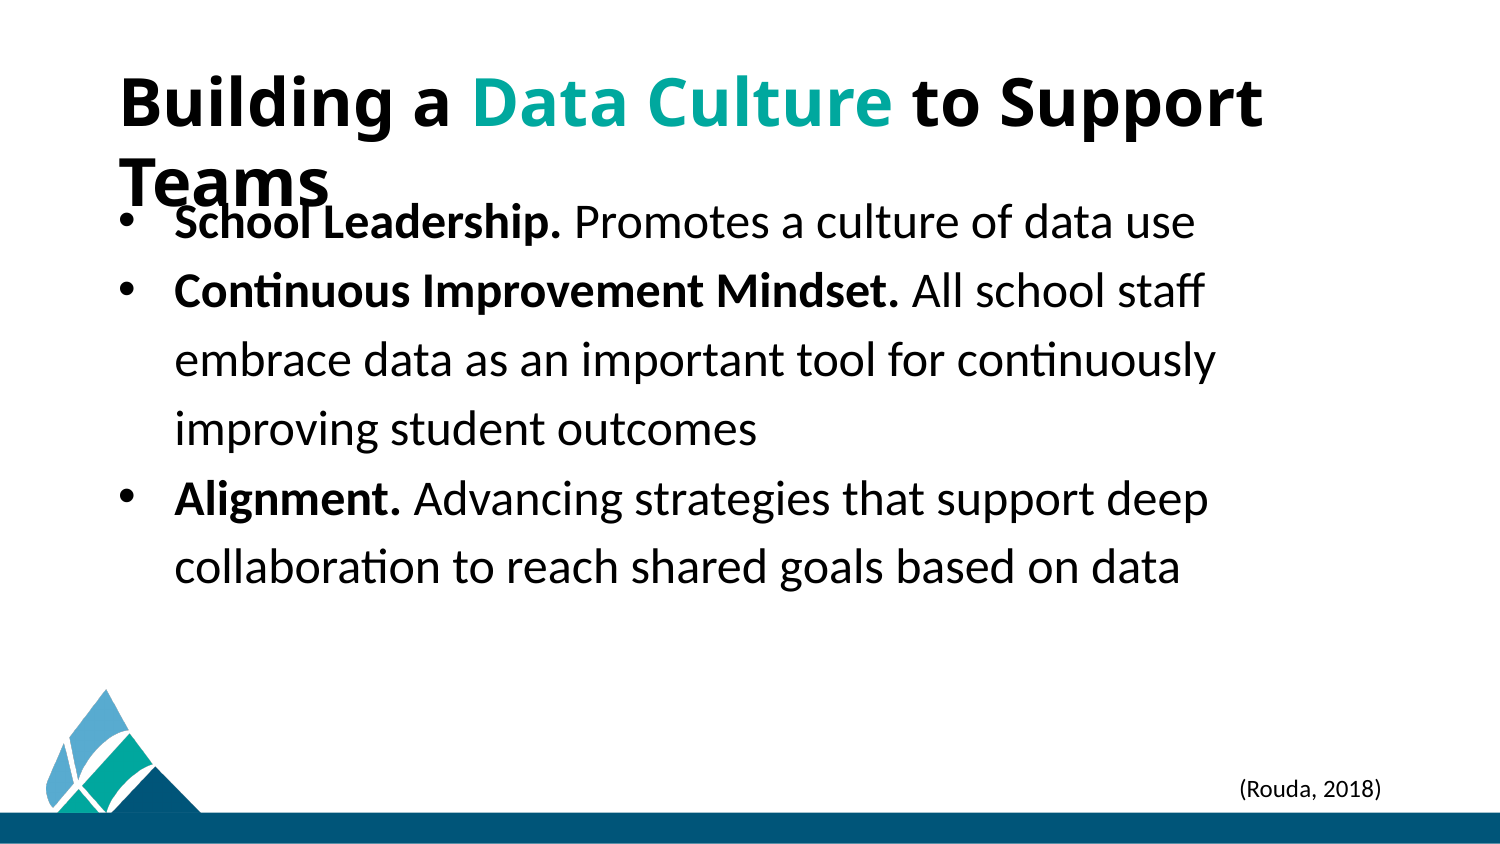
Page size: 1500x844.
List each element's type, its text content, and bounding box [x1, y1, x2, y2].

picture [46, 689, 201, 812]
title Building a Data Culture to Support Teams [103, 44, 1397, 141]
text_box (Rouda, 2018) [73, 765, 1397, 810]
list School Leadership. Promotes a culture of data use Continuous Improvement Mindset. All school staff embrace data as an important tool for continuously improving student outcomes Alignment. Advancing strategies that support deep collaboration to reach shared goals based on data [103, 165, 1397, 666]
